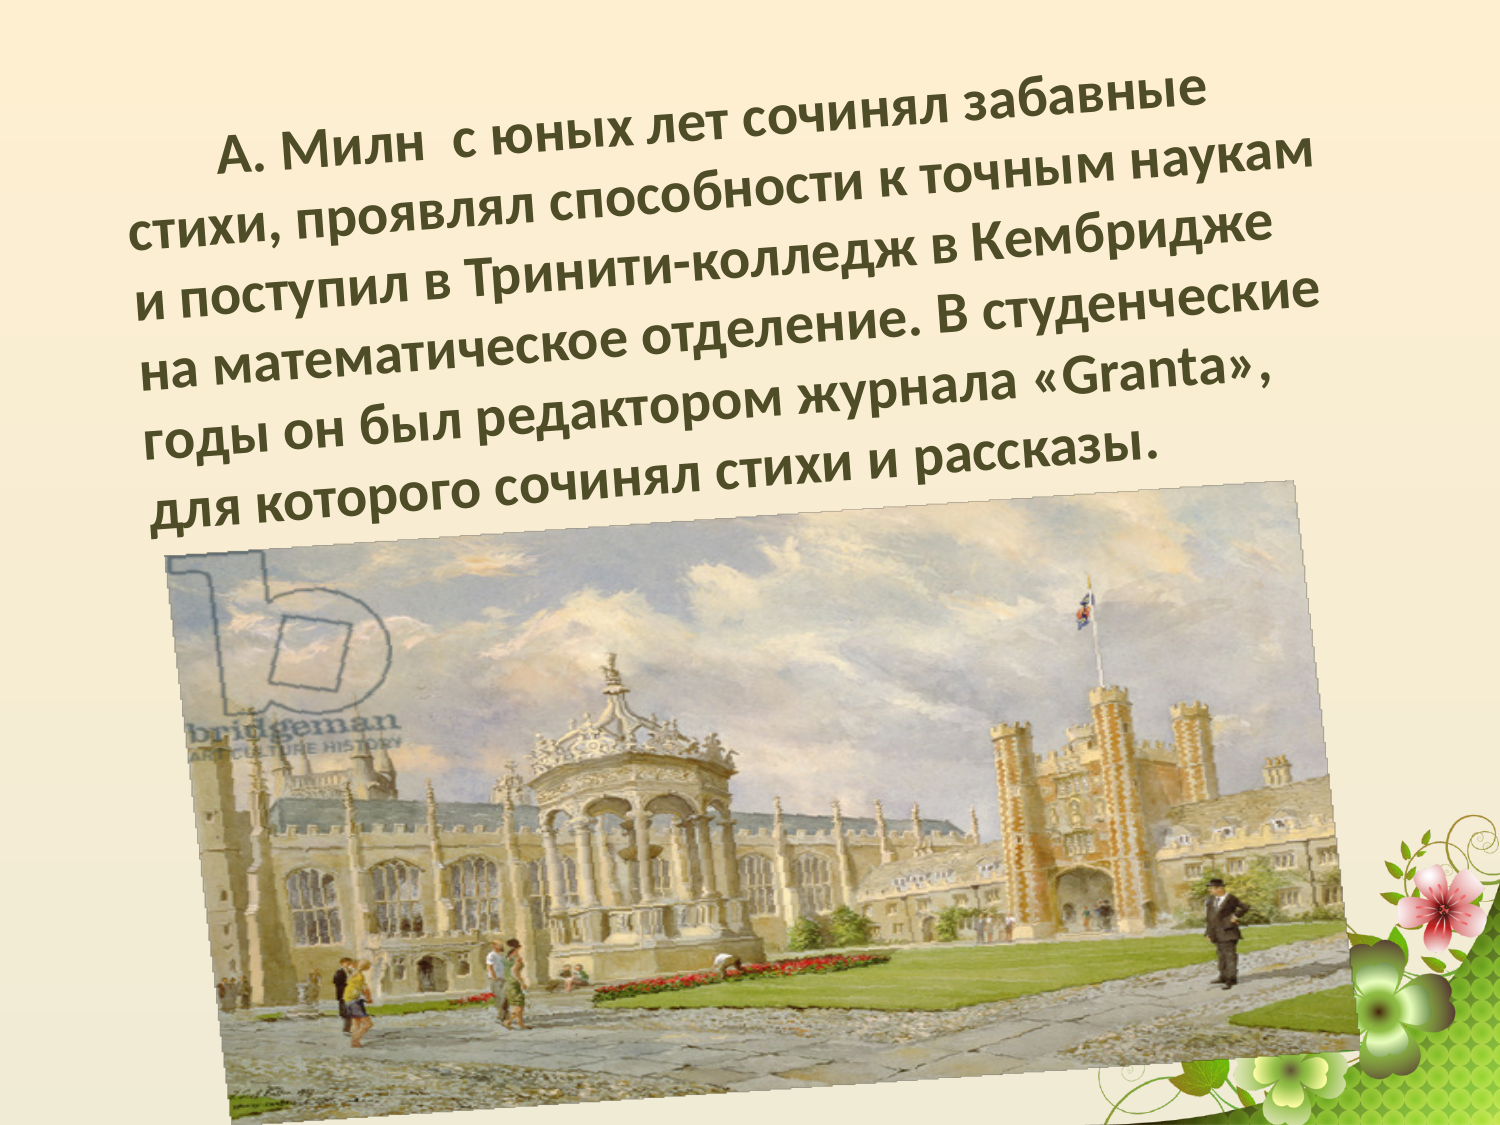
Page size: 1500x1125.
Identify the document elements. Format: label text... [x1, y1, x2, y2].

picture [163, 480, 1500, 1125]
text_box А. Милн с юных лет сочинял забавные стихи, проявлял способности к точным наукам и поступил в Тринити-колледж в Кембридже на математическое отделение. В студенческие годы он был редактором журнала «Granta», для которого сочинял стихи и рассказы. [105, 29, 1357, 551]
